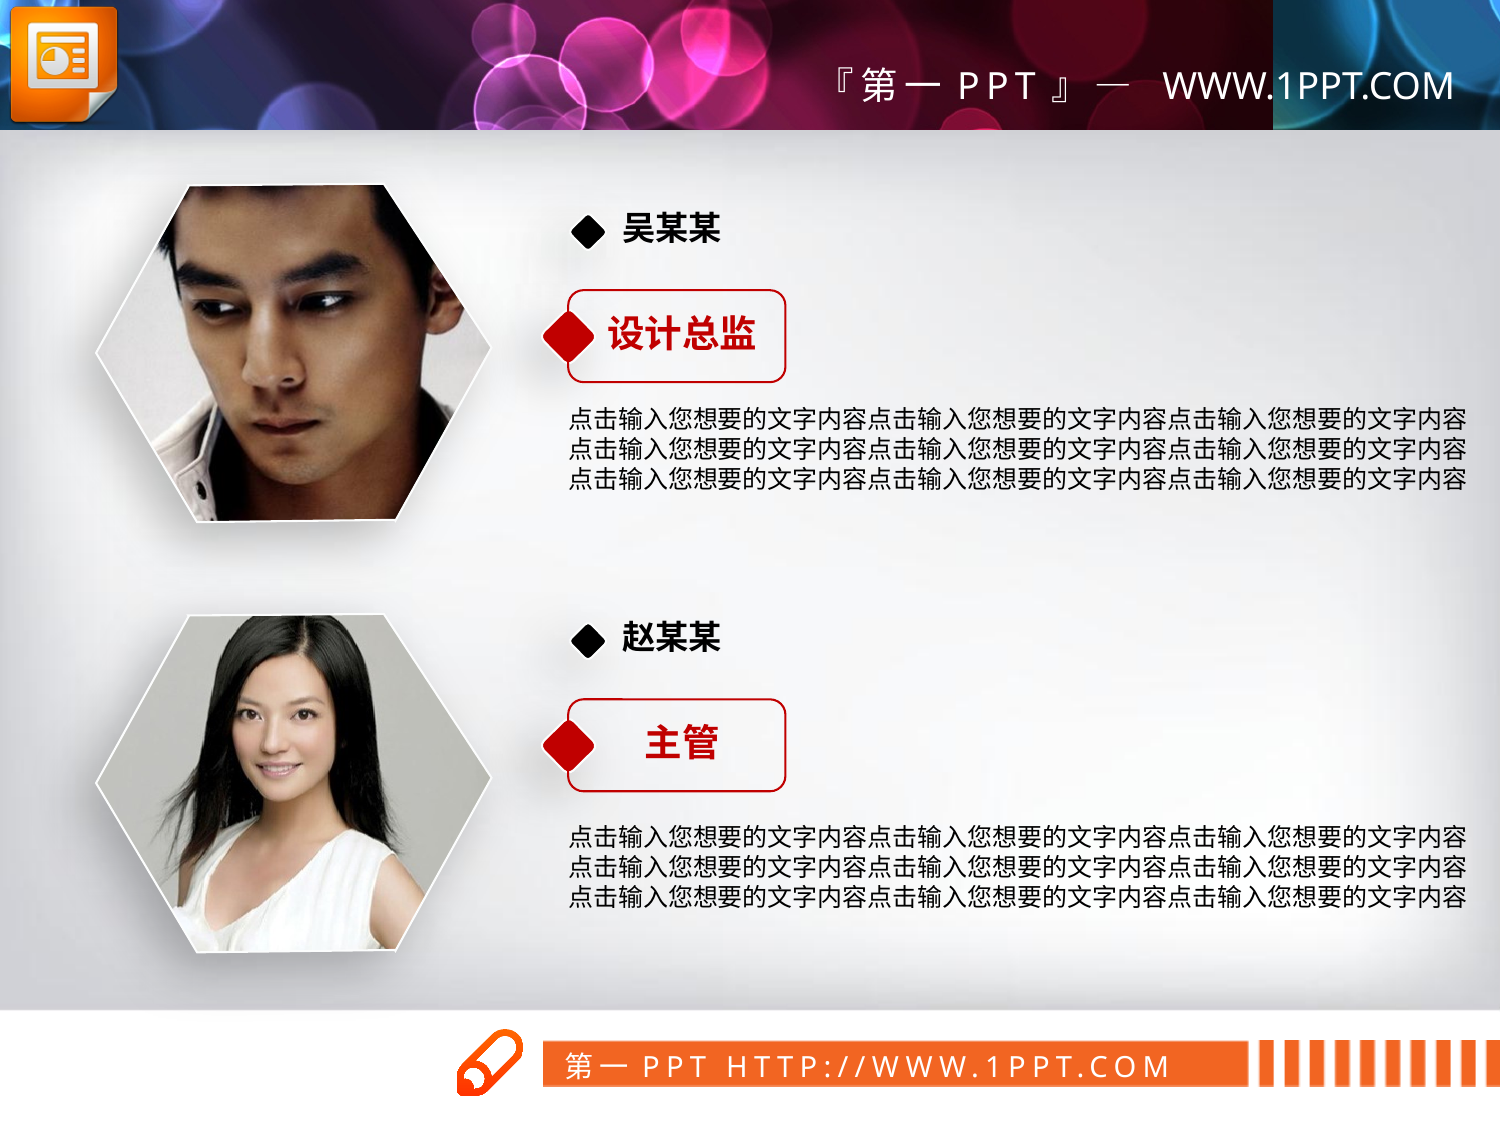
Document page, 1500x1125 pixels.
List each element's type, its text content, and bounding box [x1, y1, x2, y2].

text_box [547, 699, 786, 792]
text_box [96, 613, 492, 953]
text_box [573, 206, 757, 258]
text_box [547, 289, 786, 383]
picture [0, 0, 1500, 1012]
text_box [96, 183, 492, 523]
picture [543, 1040, 1500, 1087]
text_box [573, 615, 757, 667]
text_box 点击输入您想要的文字内容点击输入您想要的文字内容点击输入您想要的文字内容点击输入您想要的文字内容点击输入您想要的文字内容点击输入您想要的文字内容 点击输入您想要的文字内容点击输入您想要的文字内容点击输入您想要的文字内容 [568, 403, 1471, 520]
text_box 点击输入您想要的文字内容点击输入您想要的文字内容点击输入您想要的文字内容点击输入您想要的文字内容点击输入您想要的文字内容点击输入您想要的文字内容 点击输入您想要的文字内容点击输入您想要的文字内容点击输入您想要的文字内容 [568, 821, 1471, 938]
